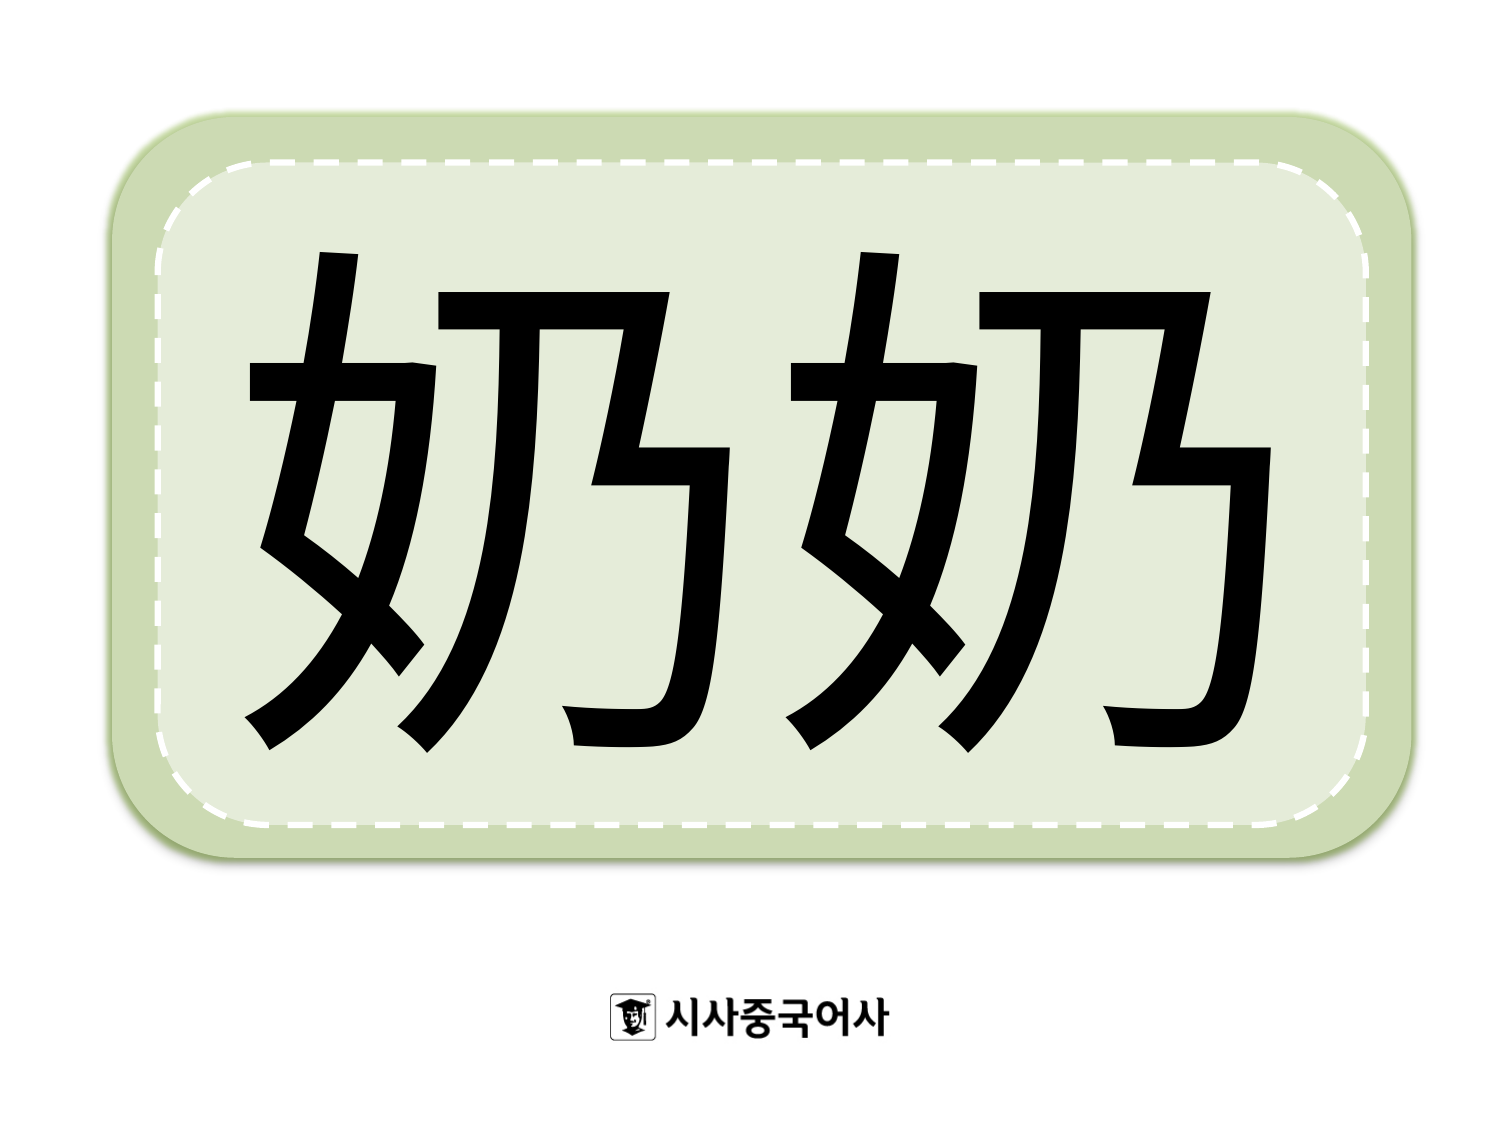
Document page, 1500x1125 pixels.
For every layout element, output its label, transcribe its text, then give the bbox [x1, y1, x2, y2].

picture [602, 987, 898, 1047]
text_box 奶奶 [162, 160, 1371, 824]
